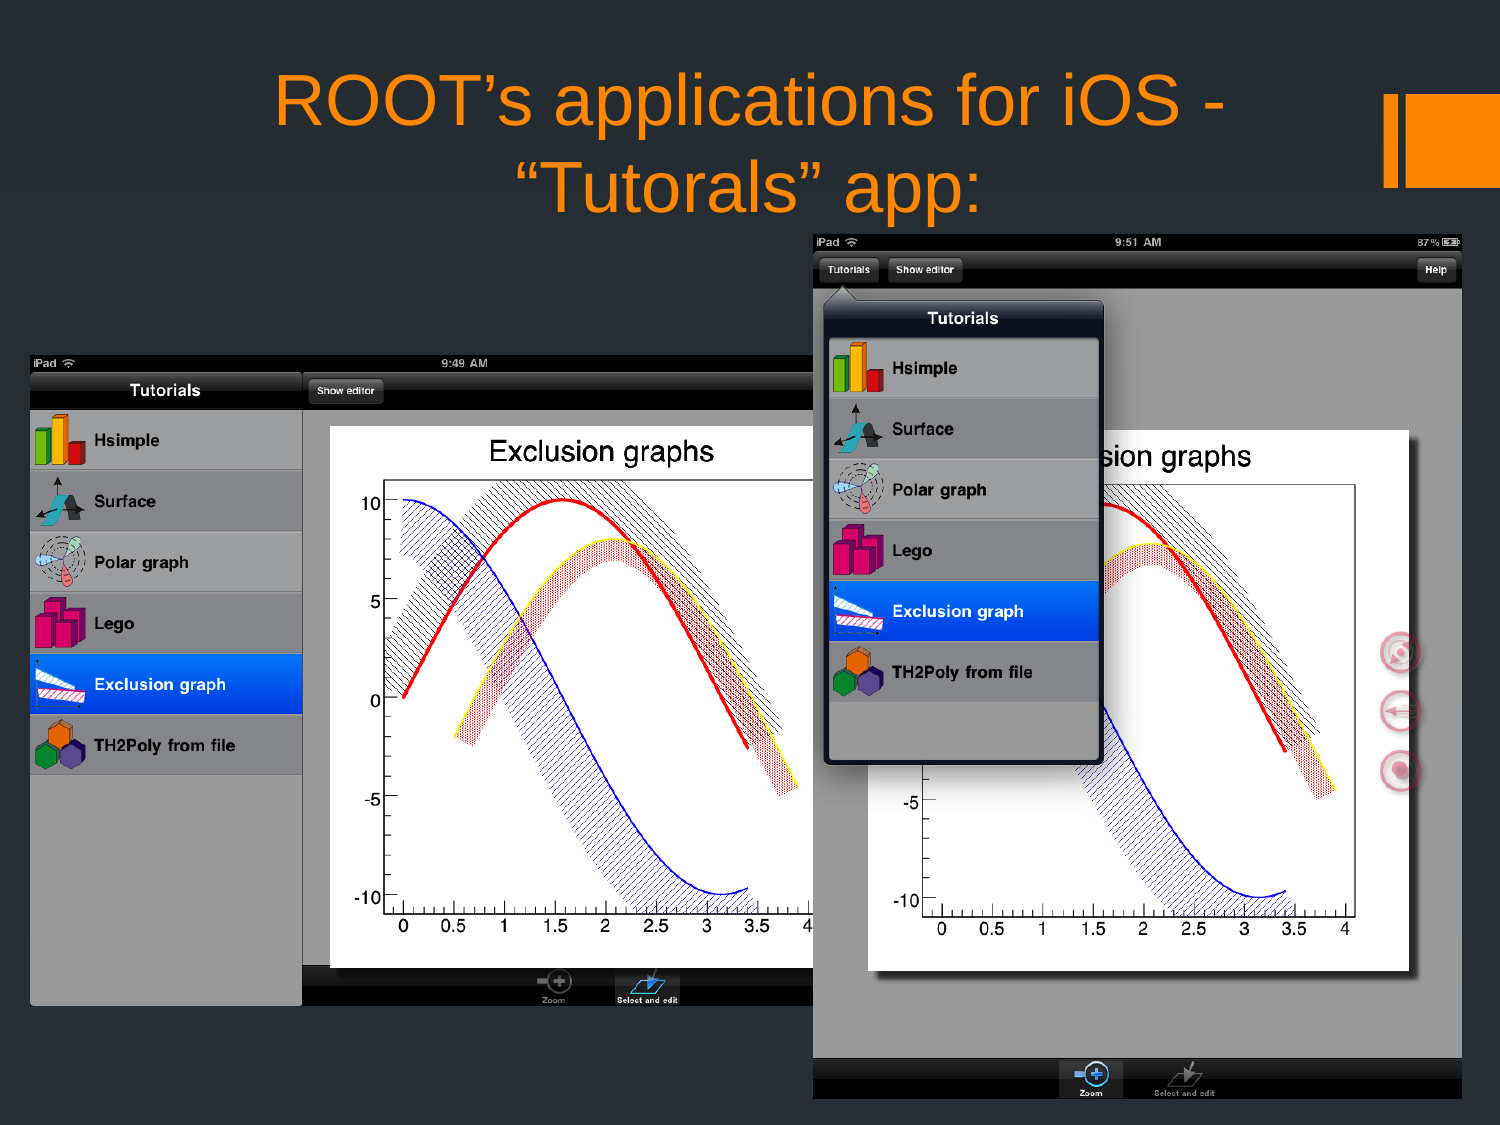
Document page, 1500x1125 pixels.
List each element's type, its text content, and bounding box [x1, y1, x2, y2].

picture [29, 233, 1463, 1100]
title ROOT’s applications for iOS - “Tutorals” app: [150, 45, 1350, 235]
